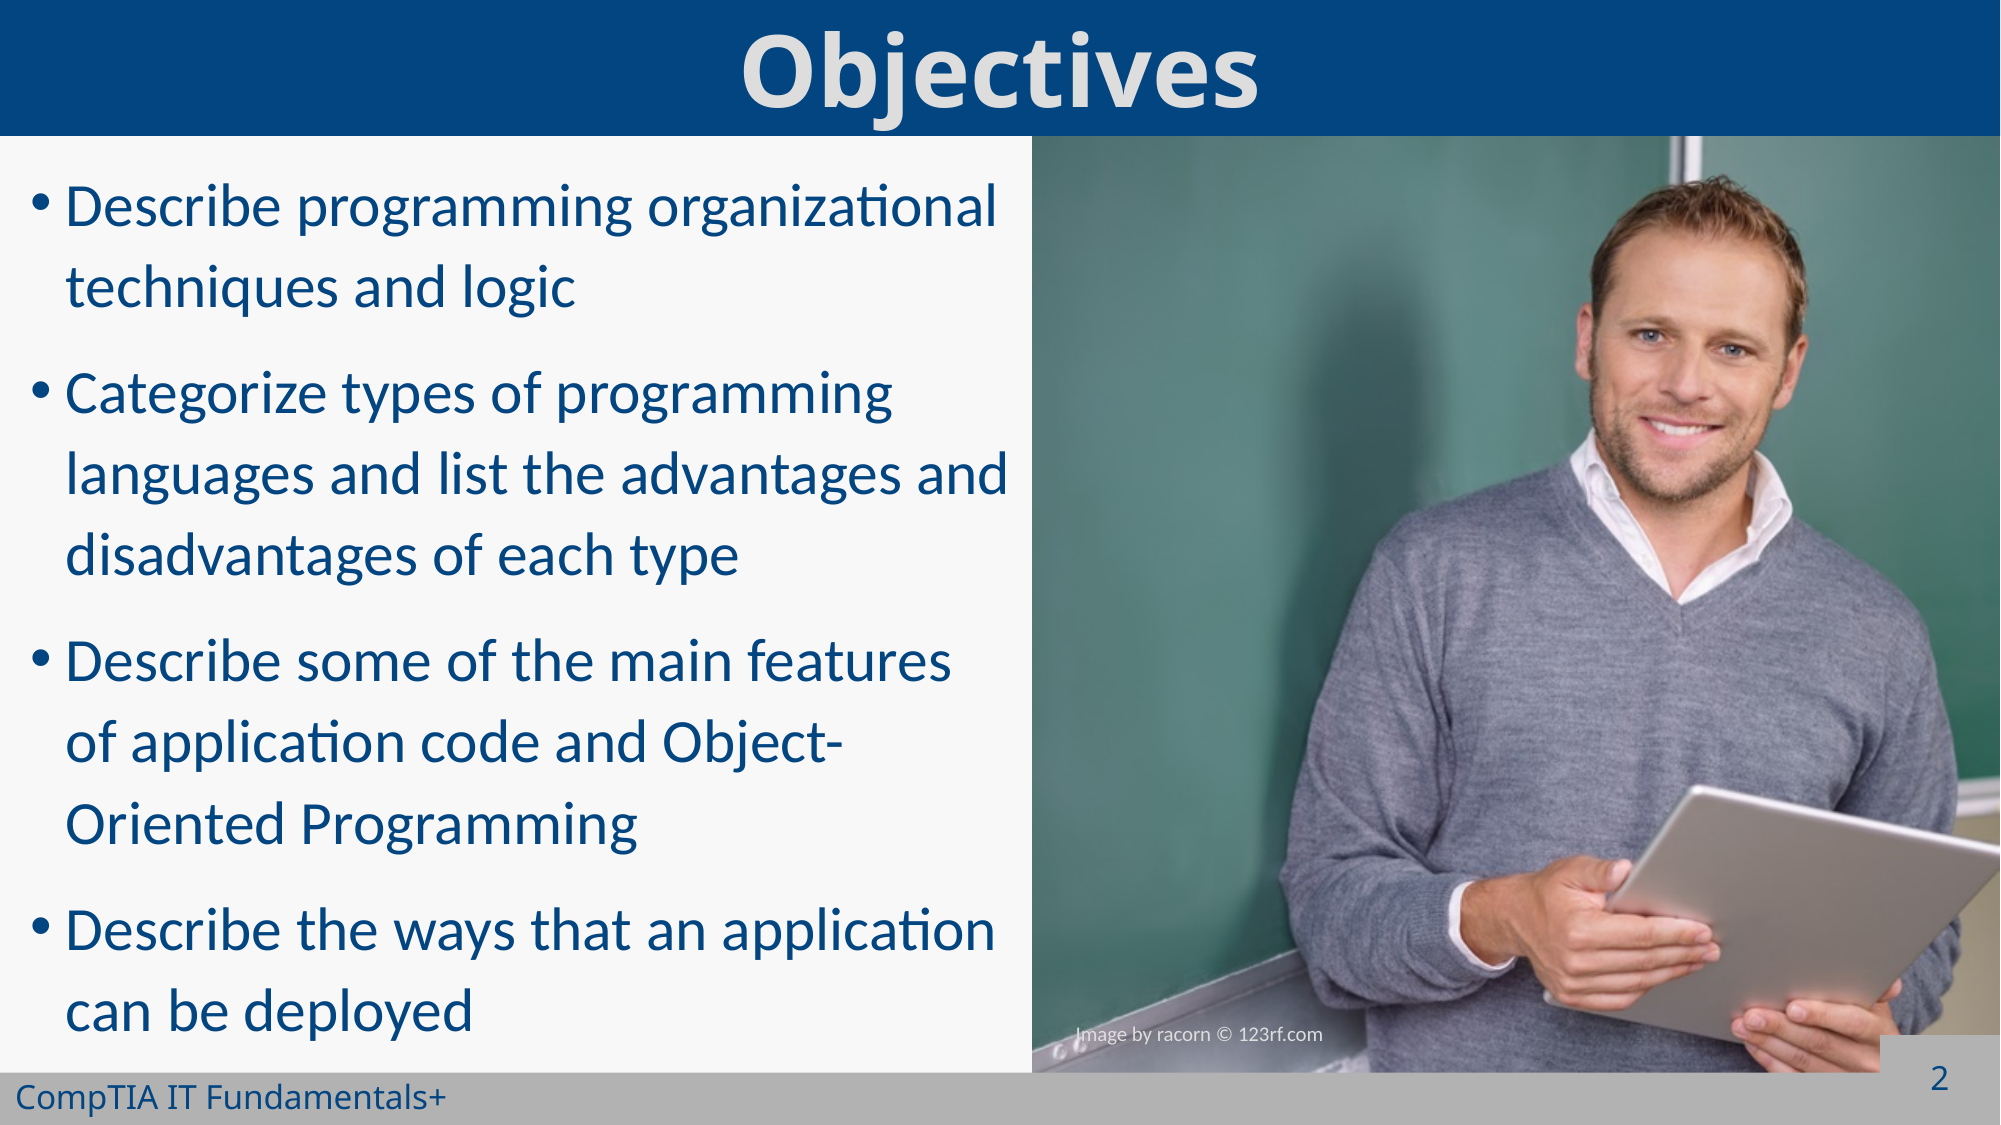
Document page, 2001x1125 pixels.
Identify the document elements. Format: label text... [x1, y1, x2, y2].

list Describe programming organizational techniques and logic Categorize types of programming languages and list the advantages and disadvantages of each type Describe some of the main features of application code and Object-Oriented Programming Describe the ways that an application can be deployed [15, 149, 1033, 1065]
picture [1032, 136, 2000, 1072]
slide_number 2 [1880, 1035, 2000, 1125]
footer CompTIA IT Fundamentals+ [0, 1072, 1880, 1125]
